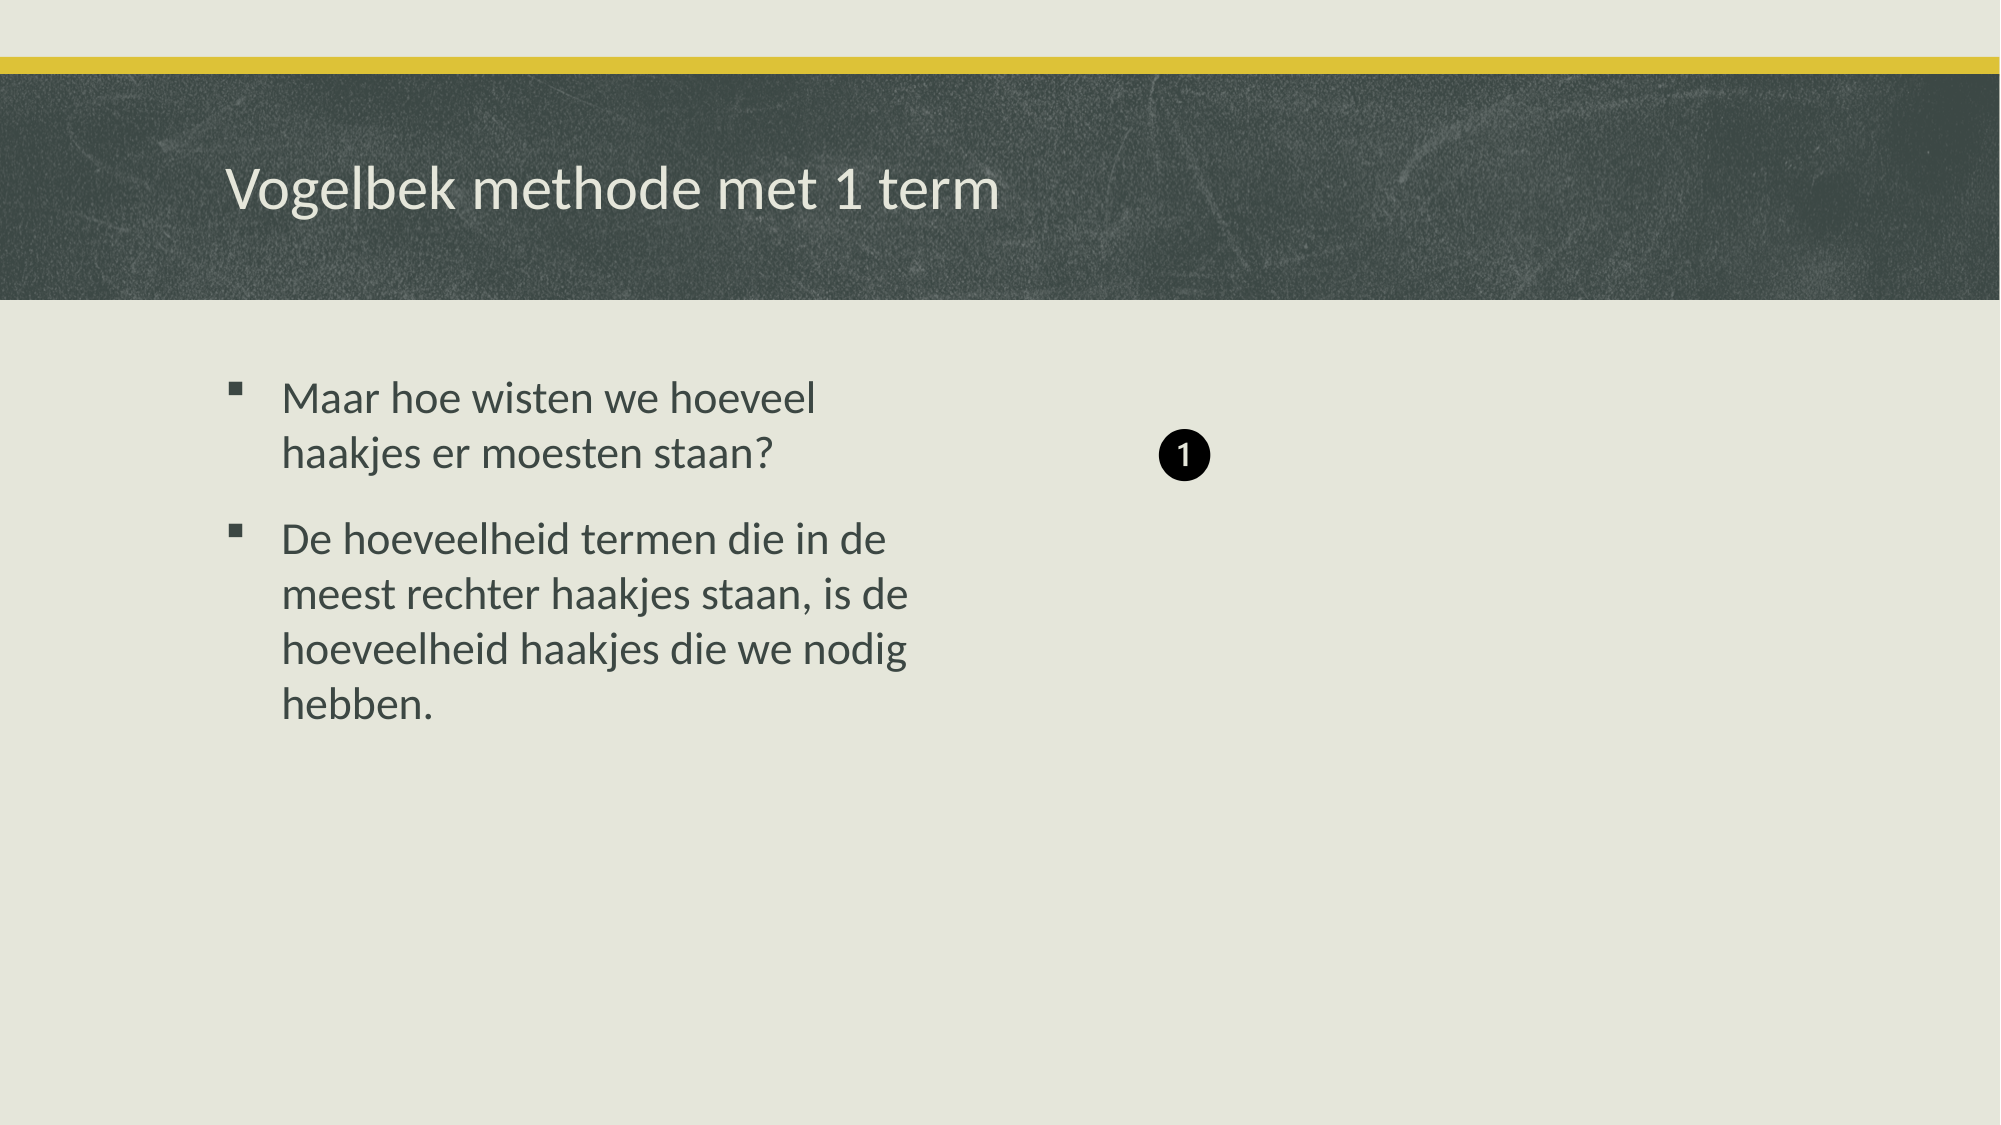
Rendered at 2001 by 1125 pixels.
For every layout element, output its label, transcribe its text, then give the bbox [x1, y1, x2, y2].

title Vogelbek methode met 1 term [210, 76, 1790, 300]
list Maar hoe wisten we hoeveel haakjes er moesten staan? De hoeveelheid termen die in de meest rechter haakjes staan, is de hoeveelheid haakjes die we nodig hebben. [210, 360, 947, 1014]
picture [1152, 422, 1217, 488]
picture [0, 74, 2000, 300]
